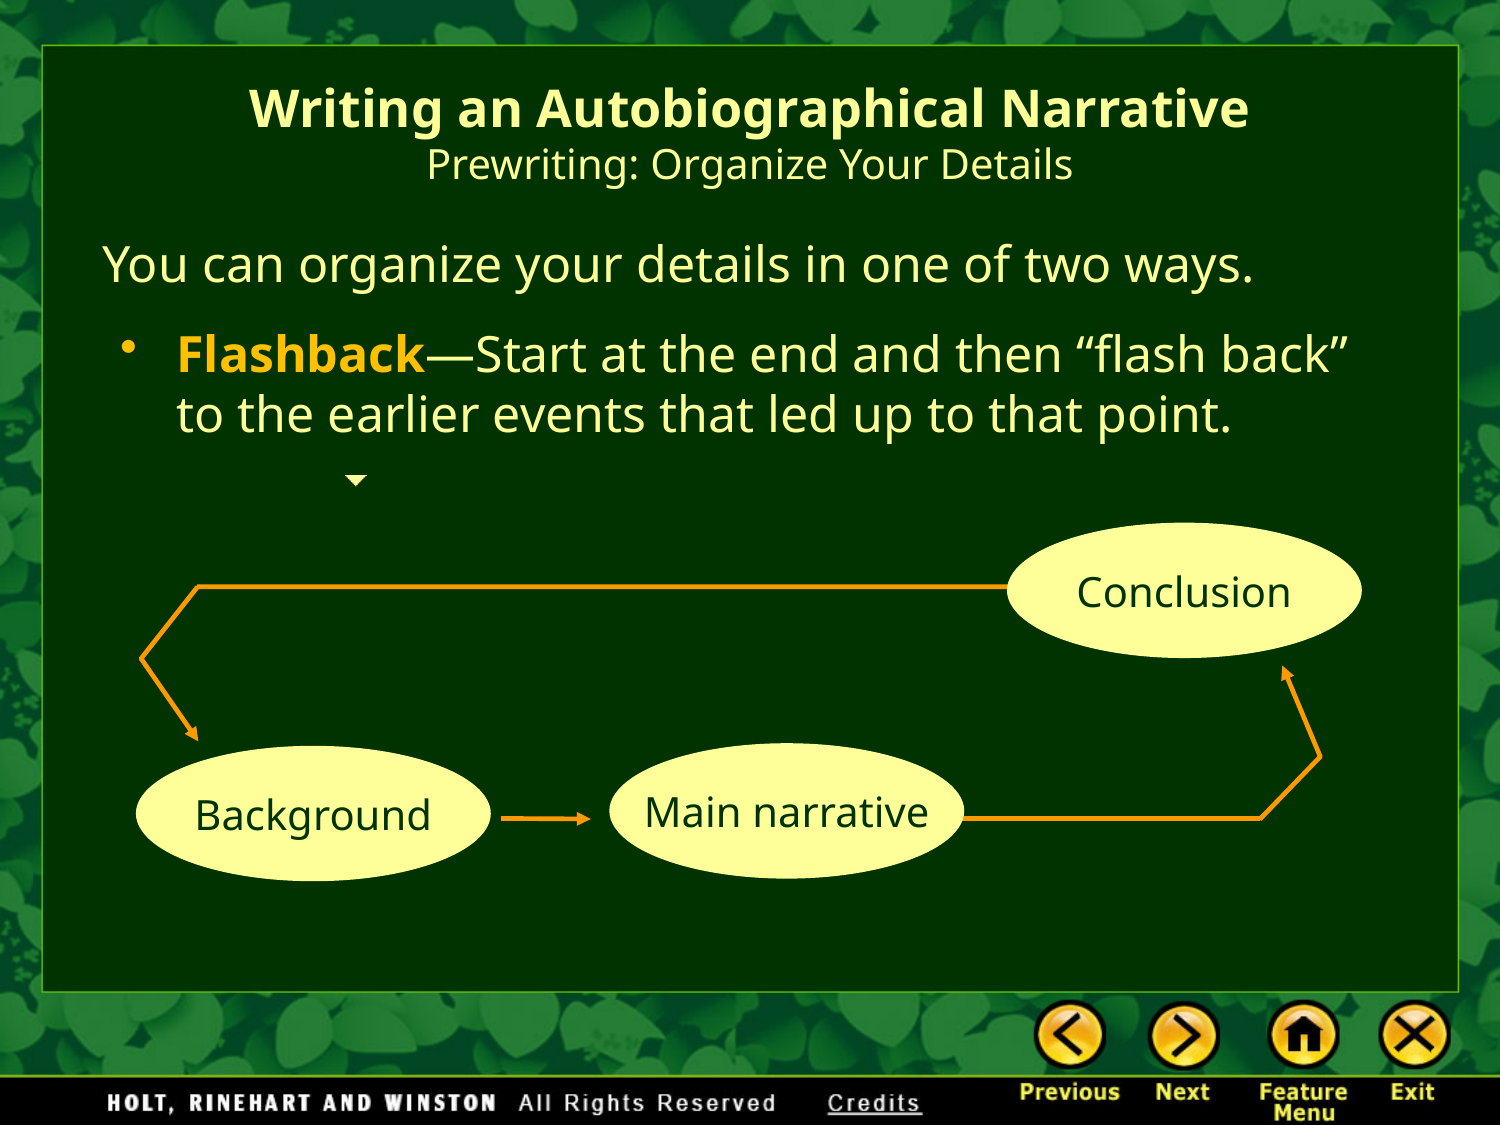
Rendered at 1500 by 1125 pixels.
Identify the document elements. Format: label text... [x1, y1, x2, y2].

text_box Background [135, 745, 491, 882]
title Writing an Autobiographical Narrative Prewriting: Organize Your Details [87, 87, 1413, 176]
picture [0, 0, 1500, 1125]
text_box You can organize your details in one of two ways. [87, 224, 1413, 300]
text_box Main narrative [609, 743, 965, 879]
text_box Conclusion [1006, 522, 1362, 659]
text_box [501, 812, 591, 826]
text_box [1259, 665, 1321, 820]
text_box Flashback—Start at the end and then “flash back” to the earlier events that led up to that point. [86, 315, 1412, 451]
text_box [140, 586, 199, 742]
